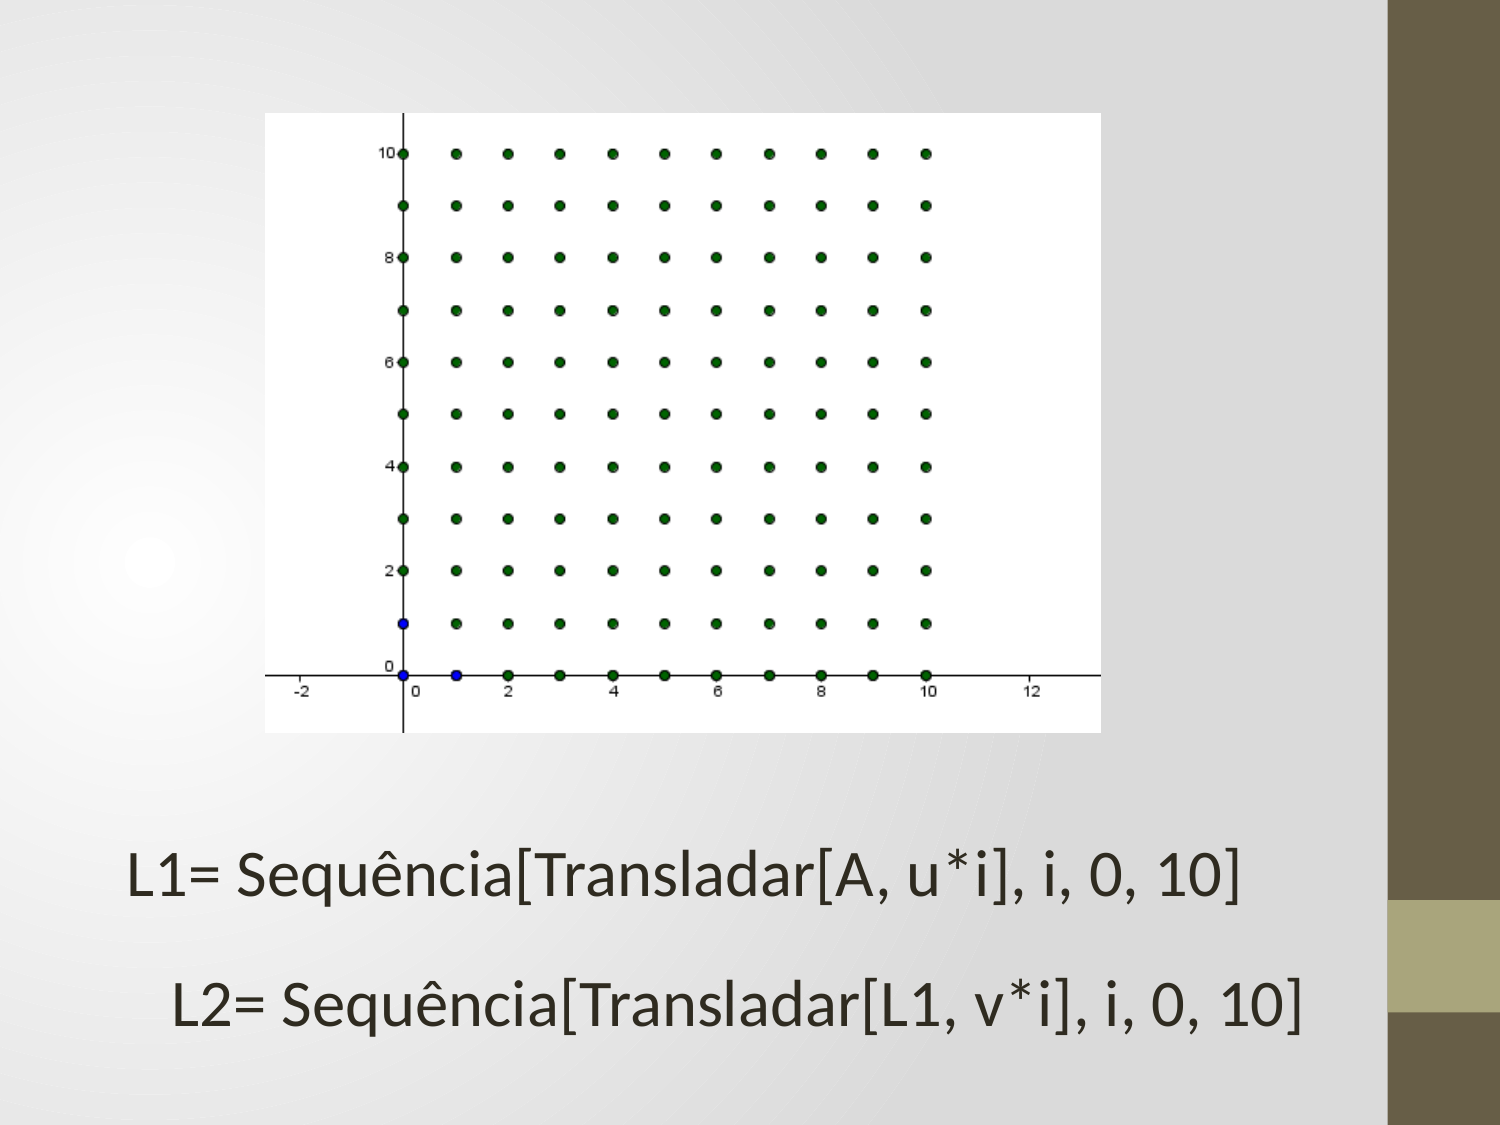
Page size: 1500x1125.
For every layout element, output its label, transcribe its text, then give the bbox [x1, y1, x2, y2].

text_box L2= Sequência[Transladar[L1, v*i], i, 0, 10] [156, 952, 1322, 1047]
picture [265, 113, 1101, 733]
text_box L1= Sequência[Transladar[A, u*i], i, 0, 10] [112, 822, 1294, 917]
